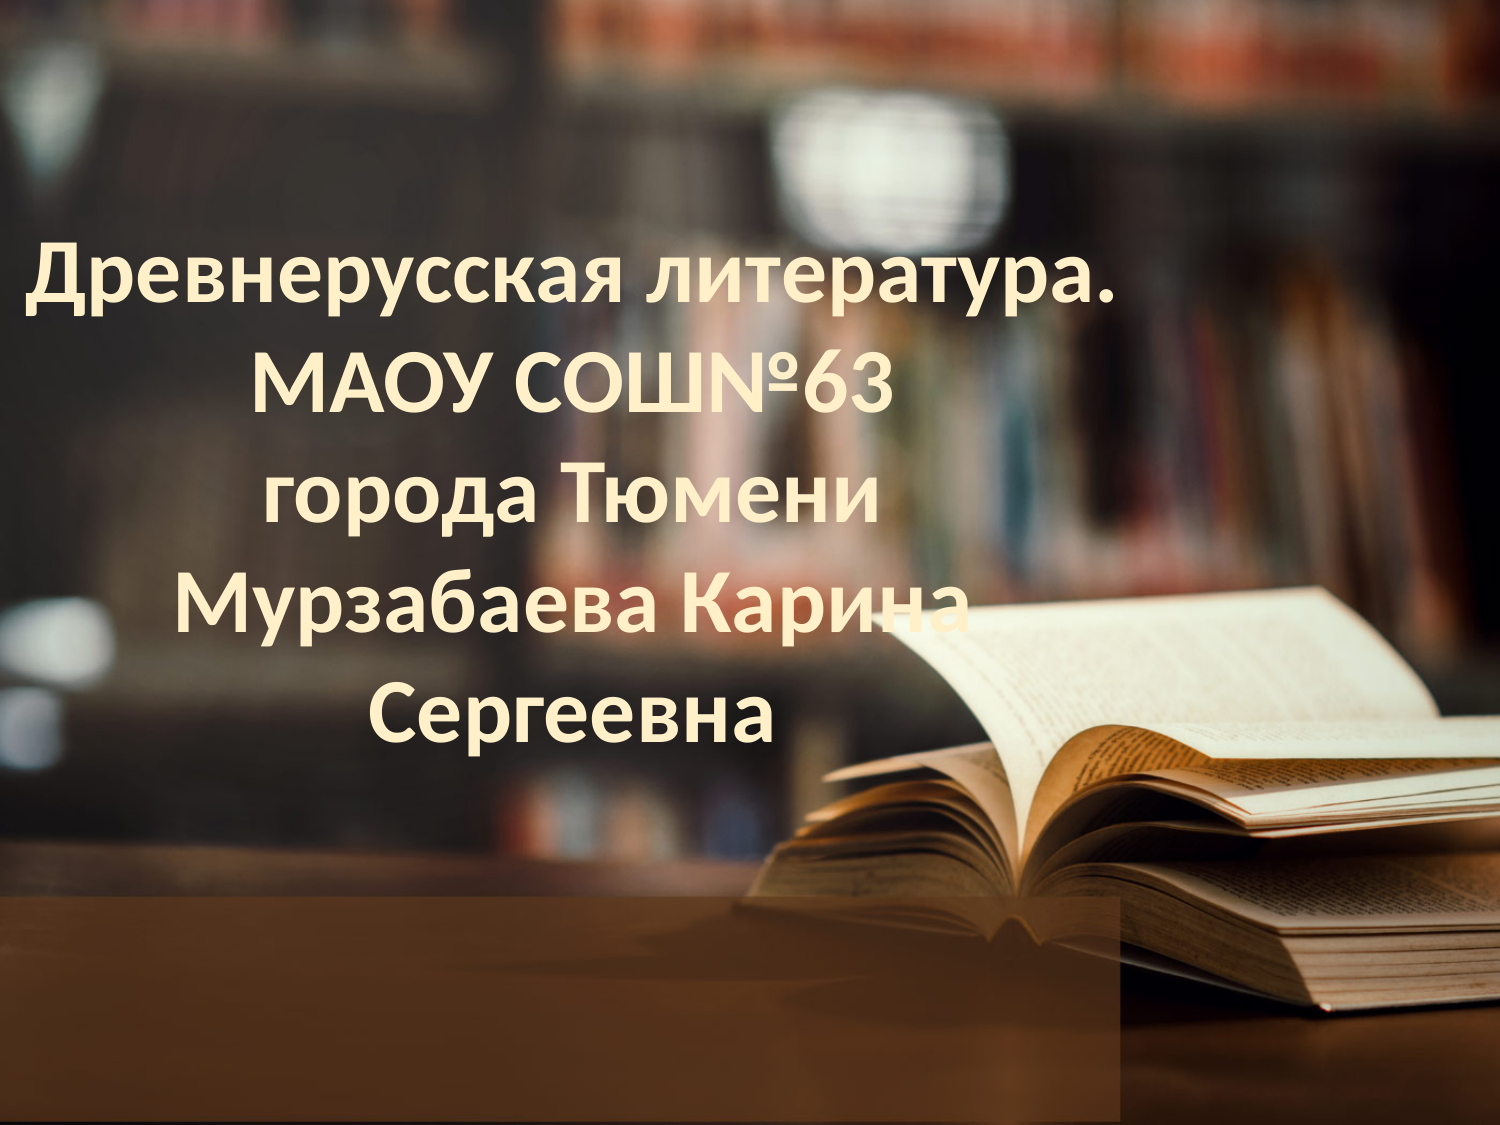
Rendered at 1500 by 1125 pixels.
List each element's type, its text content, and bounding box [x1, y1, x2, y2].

title Древнерусская литература. МАОУ СОШ№63 города Тюмени Мурзабаева Карина Сергеевна [0, 125, 1146, 846]
picture [0, 0, 1500, 1125]
